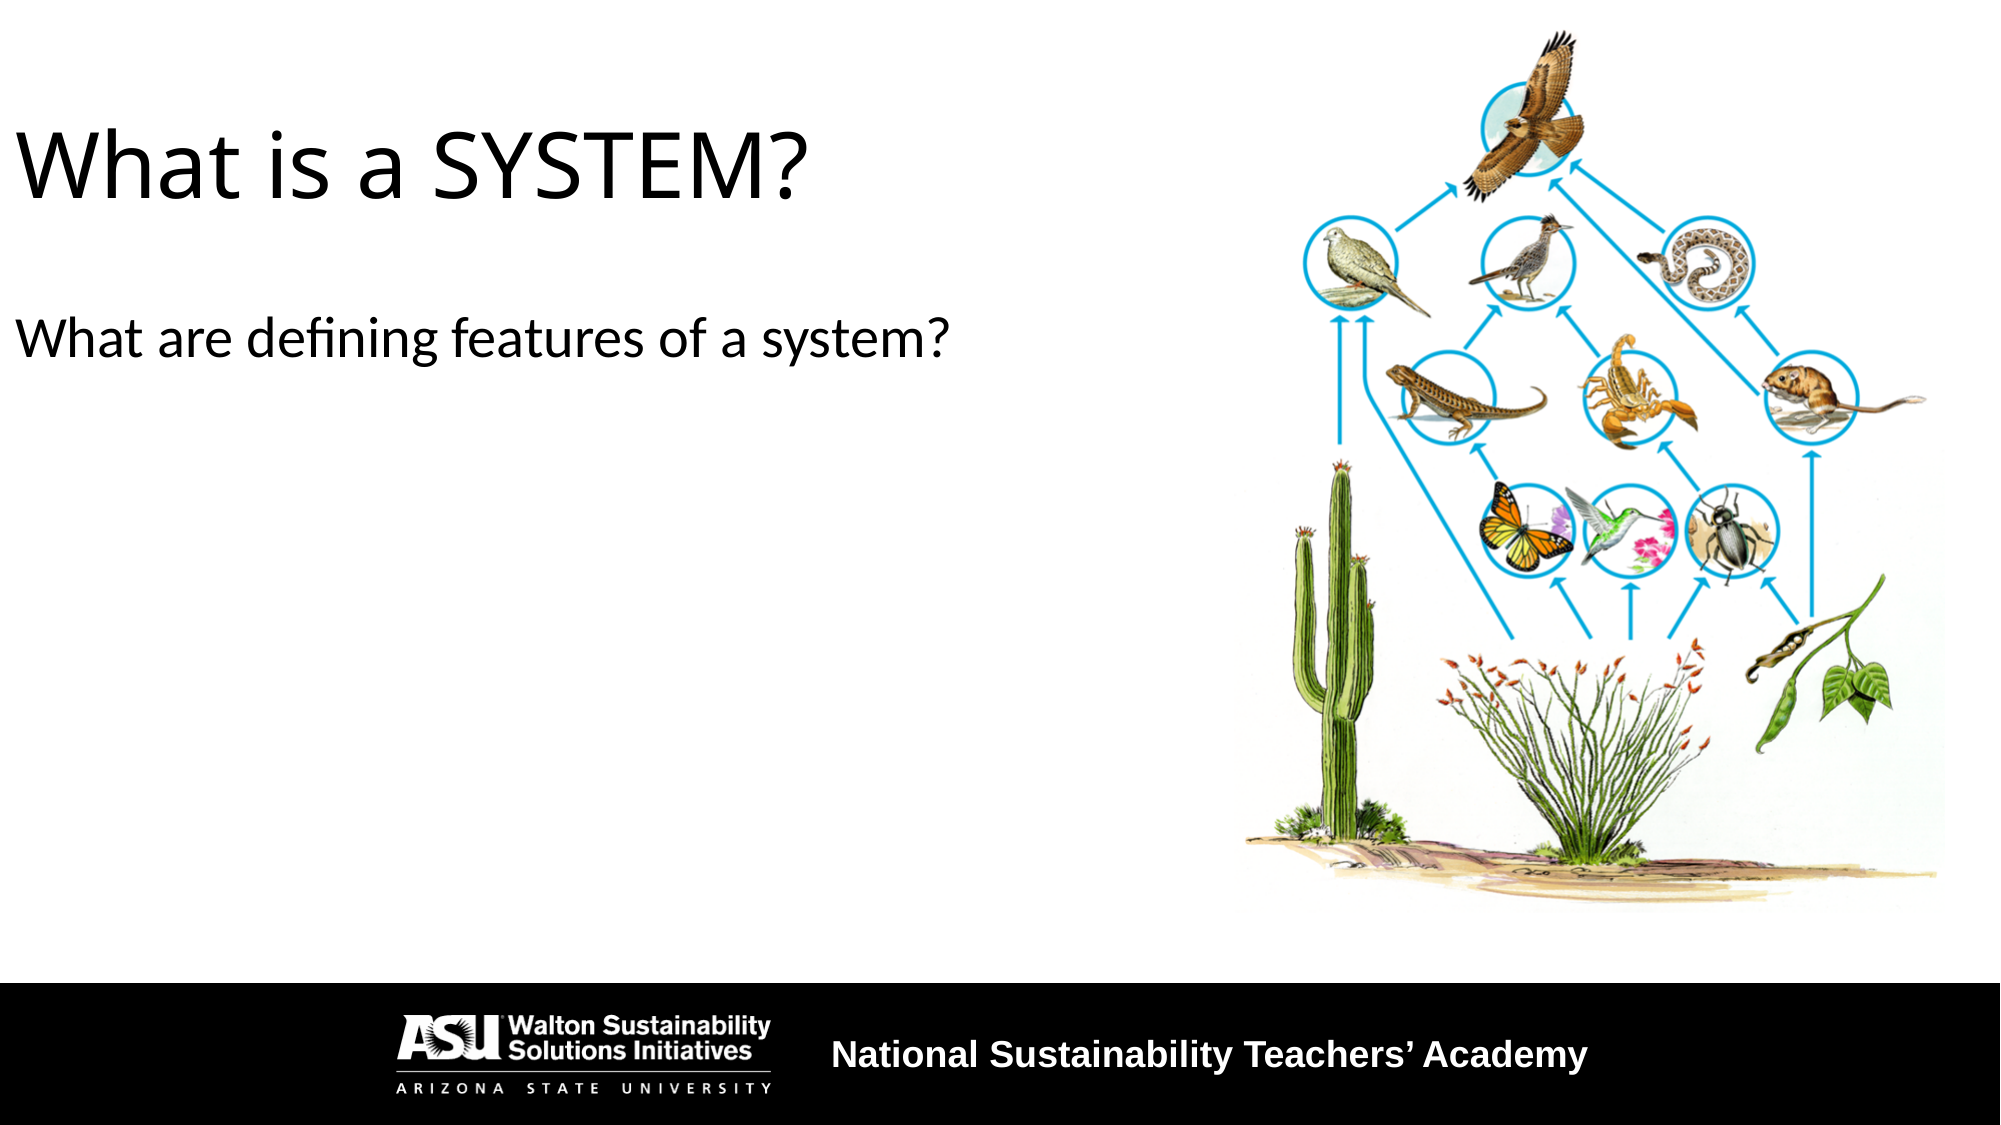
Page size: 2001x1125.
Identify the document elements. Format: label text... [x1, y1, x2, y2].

list What are defining features of a system? [0, 299, 1234, 462]
picture [396, 1014, 772, 1094]
title What is a SYSTEM? [0, 59, 1234, 278]
picture [1234, 18, 1945, 927]
